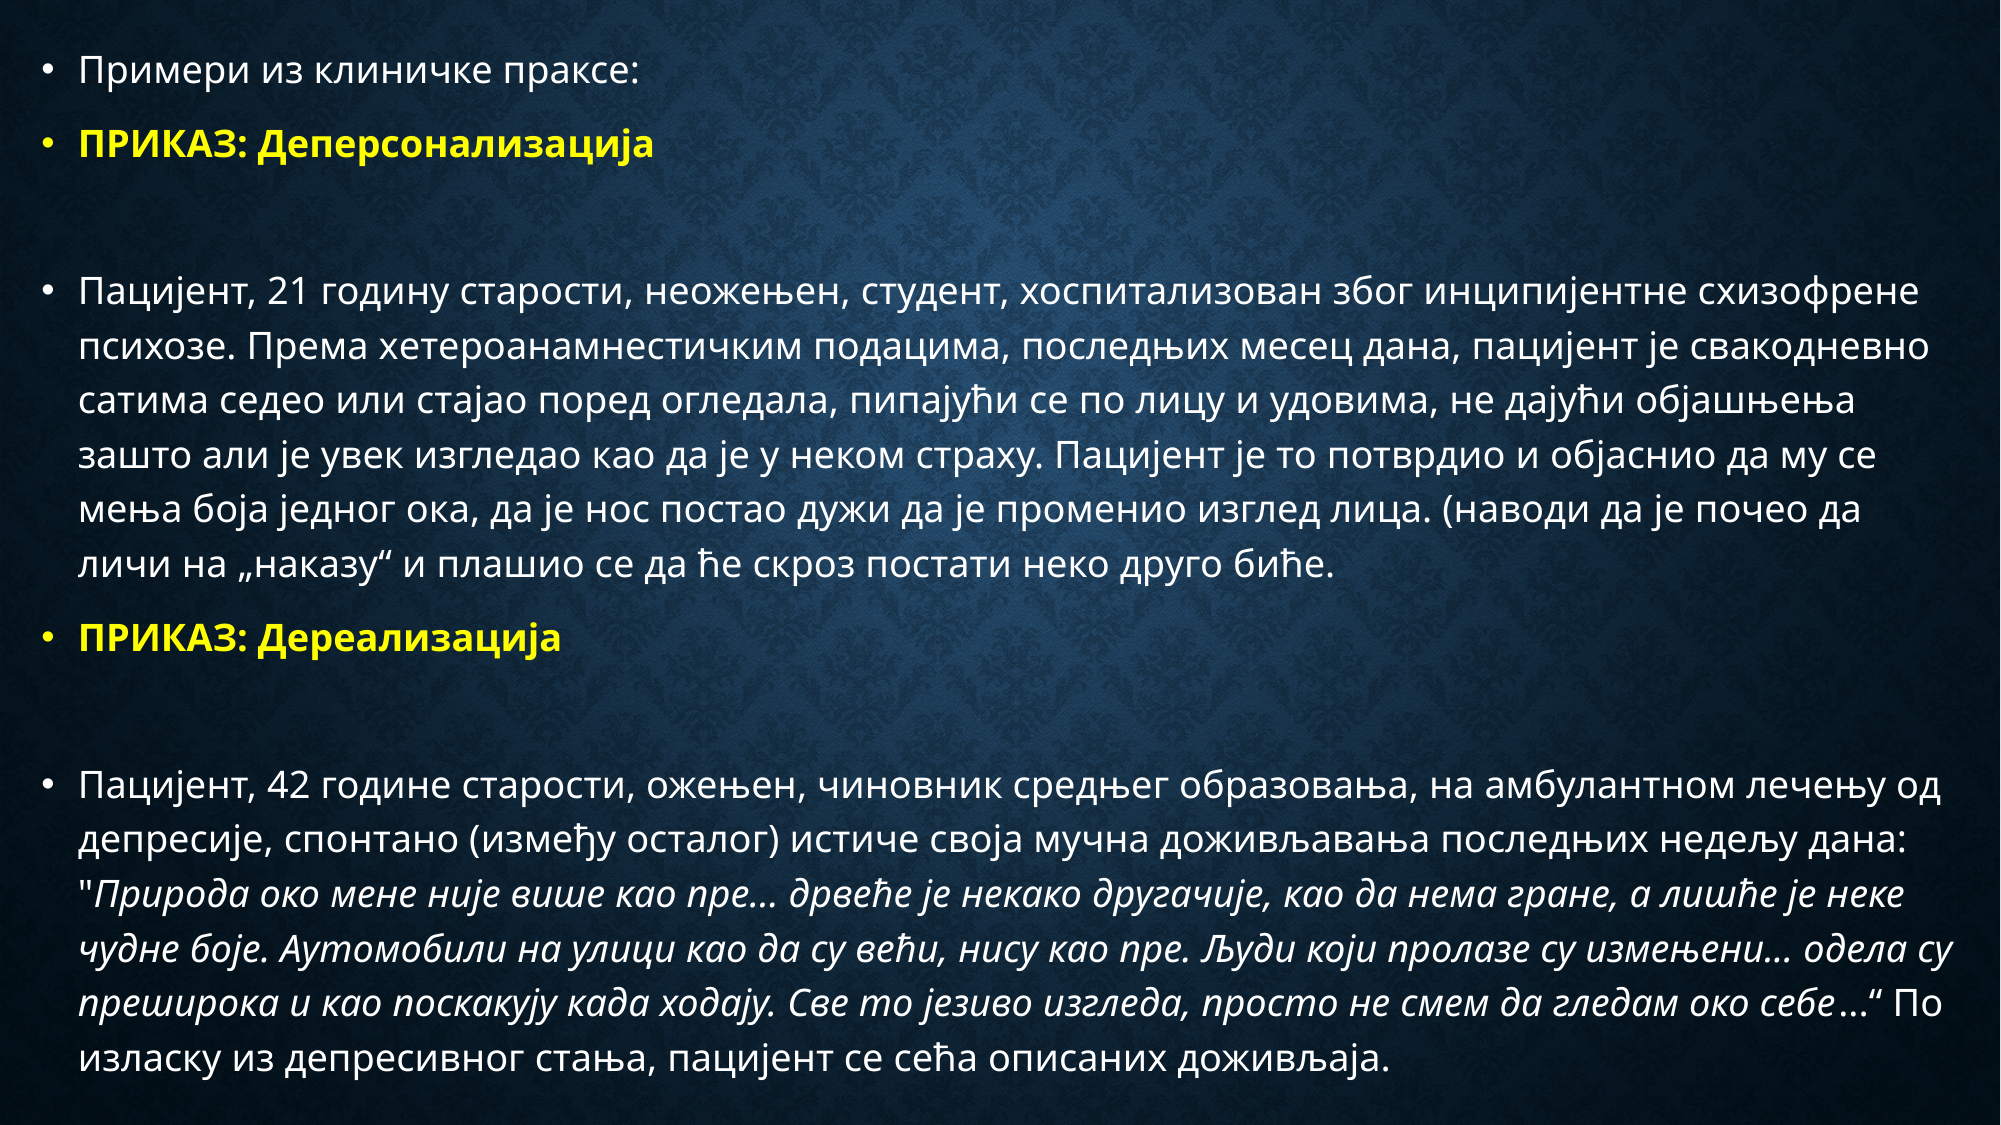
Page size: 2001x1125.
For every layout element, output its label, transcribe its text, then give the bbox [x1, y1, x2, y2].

list Примери из клиничке праксе: ПРИКАЗ: Деперсонализација Пацијент, 21 годину старости, неожењен, студент, хоспитализован због инципијентне схизофрене психозе. Према хетероанамнестичким подацима, последњих месец дана, пацијент је свакодневно сатима седео или стајао поред огледала, пипајући се по лицу и удовима, не дајући објашњења зашто али је увек изгледао као да је у неком страху. Пацијент је то потврдио и објаснио да му се мења боја једног ока, да је нос постао дужи да је променио изглед лица. (наводи да је почео да личи на „наказу“ и плашио се да ће скроз постати неко друго биће. ПРИКАЗ: Дереализација Пацијент, 42 године старости, ожењен, чиновник средњег образовања, на амбулантном лечењу од депресије, спонтано (између осталог) истиче своја мучна доживљавања последњих недељу дана: "Природа око мене није више као пре... дрвеће је некако другачије, као да нема гране, а лишће је неке чудне боје. Аутомобили на улици као да су већи, нису као пре. Људи који пролазе су измењени... одела су преширока и као поскакују када ходају. Све то језиво изгледа, просто не смем да гледам око себе...“ По изласку из депресивног стања, пацијент се сећа описаних доживљаја. [26, 29, 1974, 1096]
